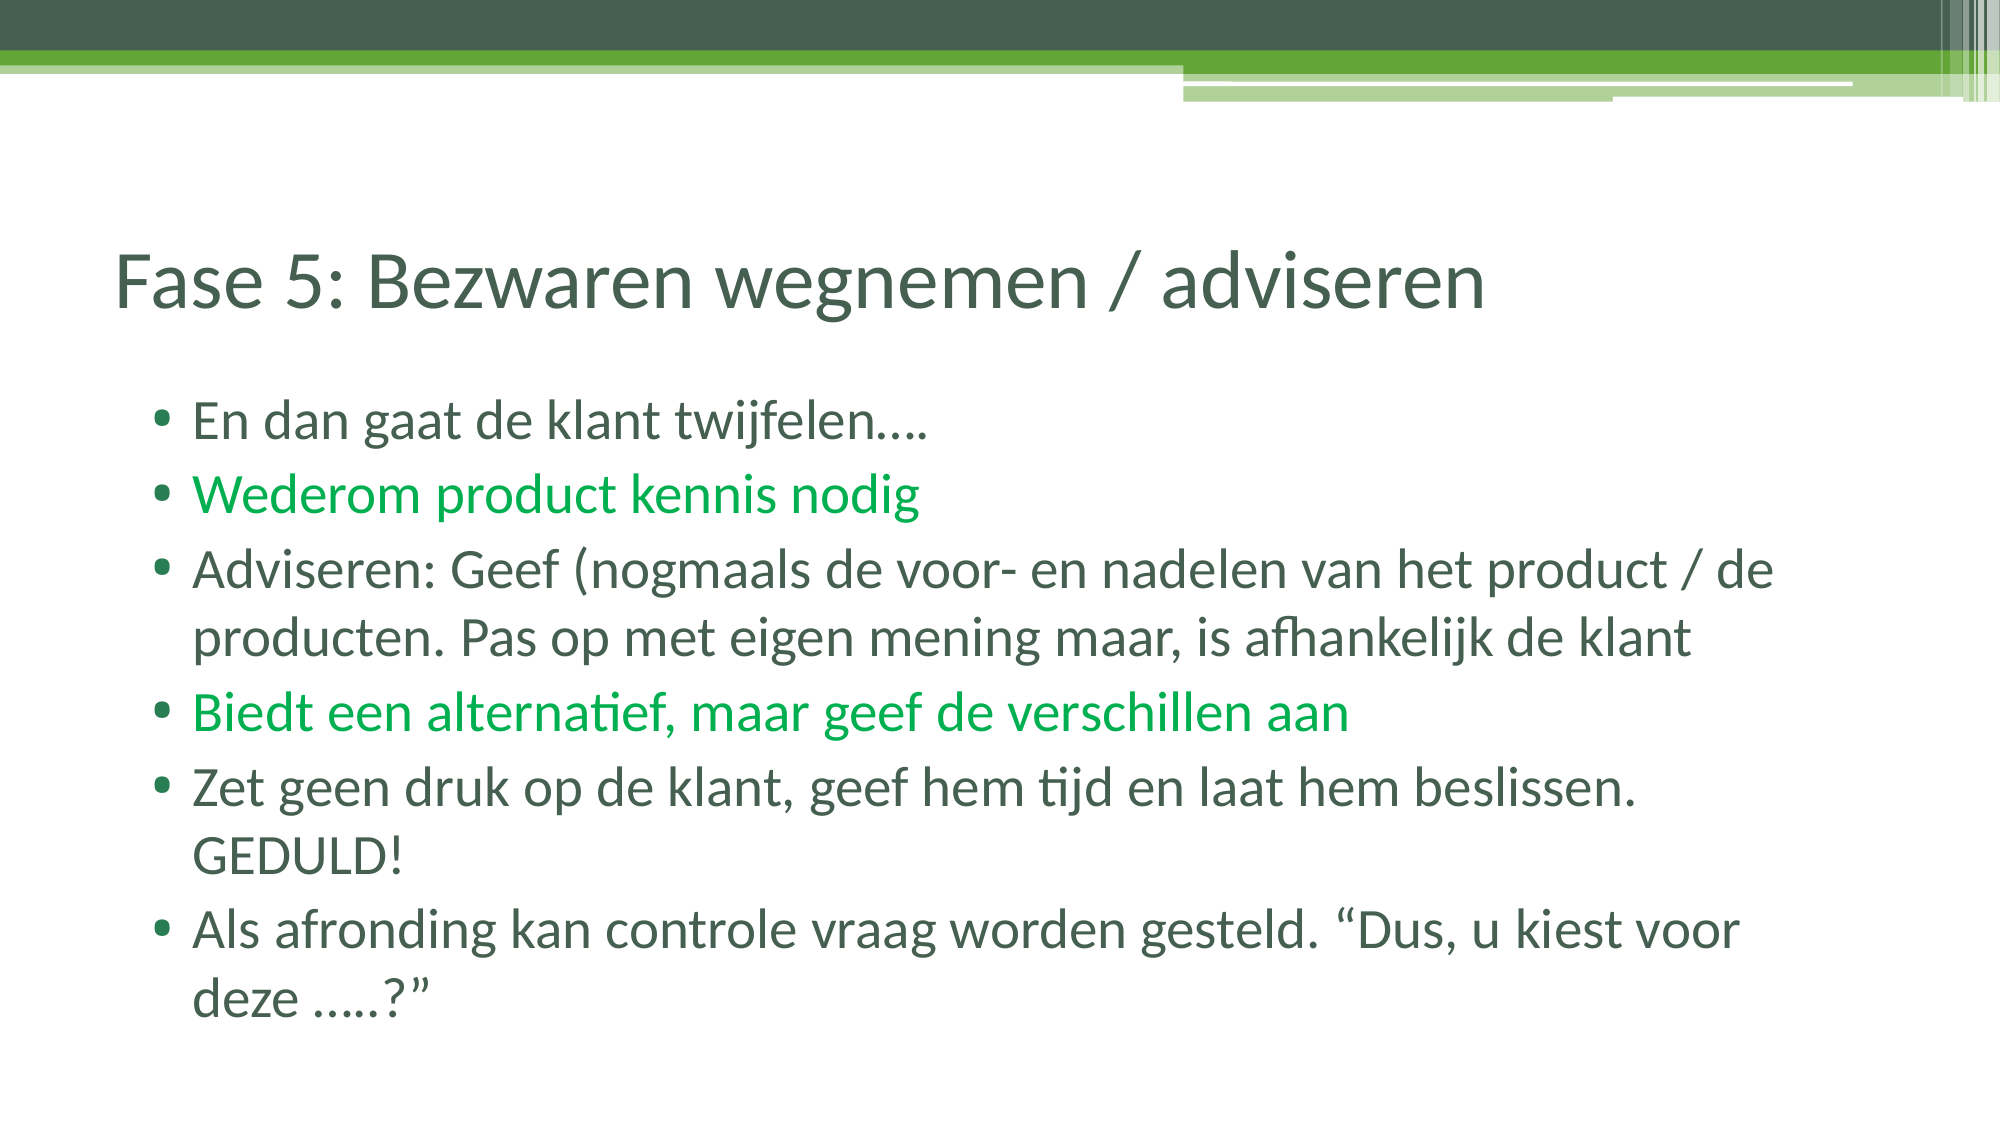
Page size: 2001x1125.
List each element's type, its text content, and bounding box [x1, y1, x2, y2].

title Fase 5: Bezwaren wegnemen / adviseren [99, 187, 1900, 363]
list En dan gaat de klant twijfelen…. Wederom product kennis nodig Adviseren: Geef (nogmaals de voor- en nadelen van het product / de producten. Pas op met eigen mening maar, is afhankelijk de klant Biedt een alternatief, maar geef de verschillen aan Zet geen druk op de klant, geef hem tijd en laat hem beslissen. GEDULD! Als afronding kan controle vraag worden gesteld. “Dus, u kiest voor deze …..?” [119, 375, 1800, 1092]
